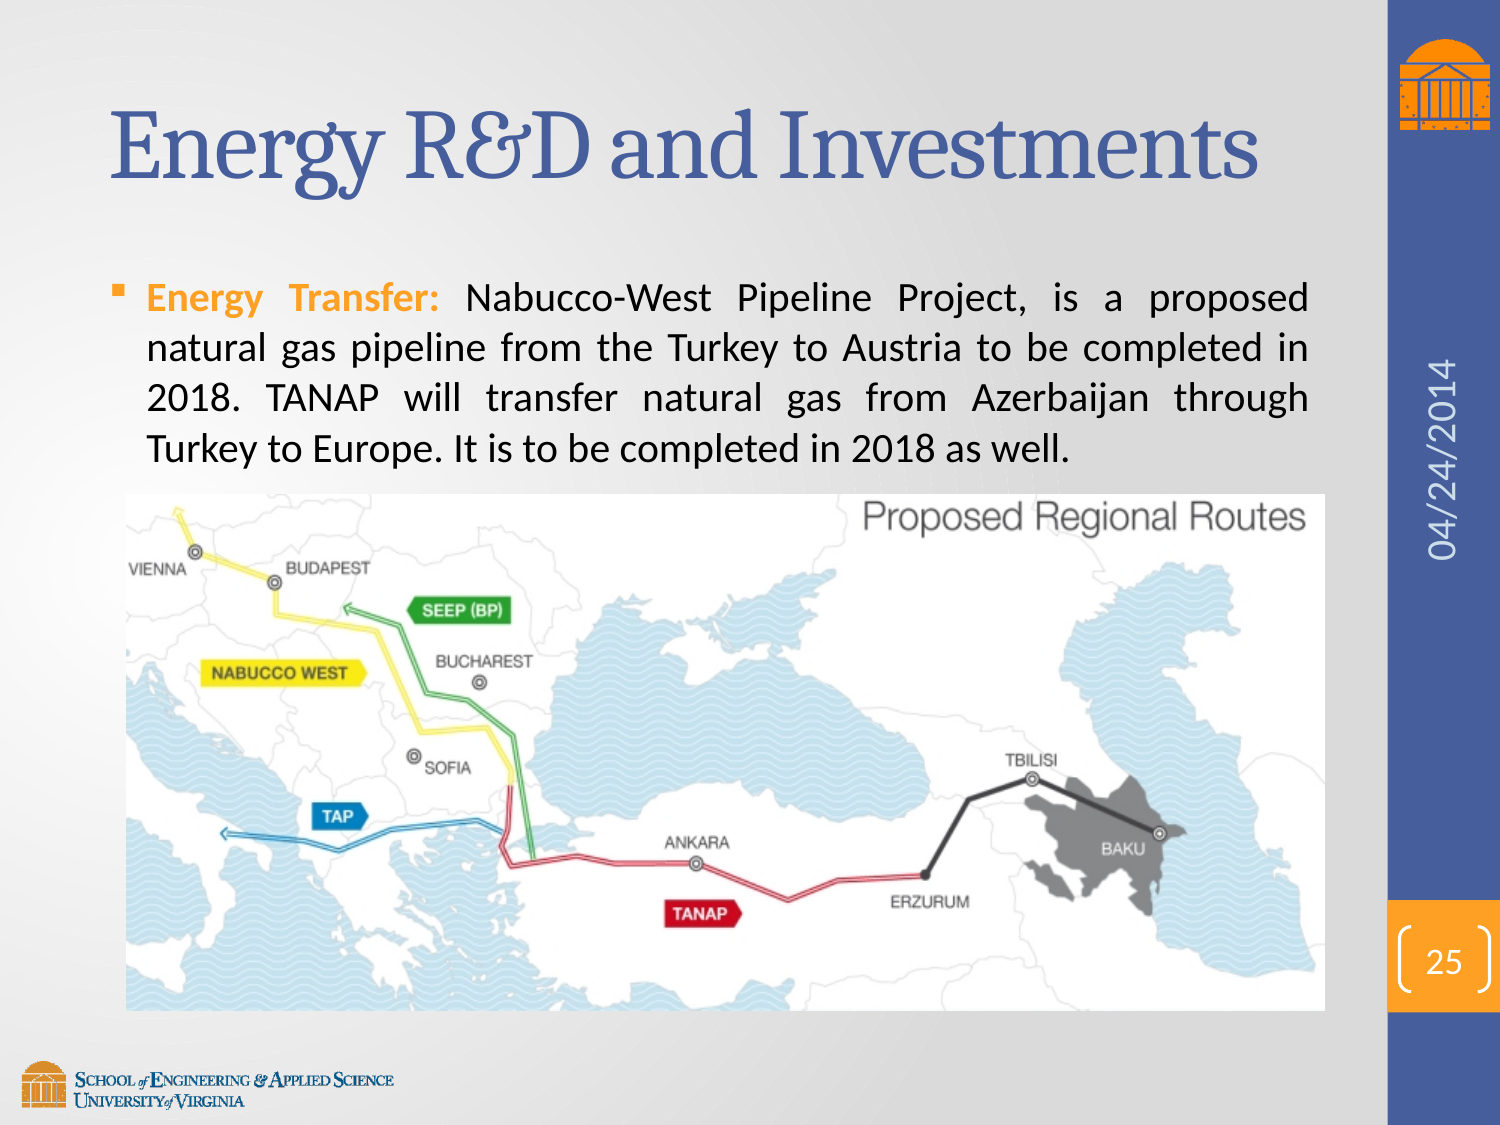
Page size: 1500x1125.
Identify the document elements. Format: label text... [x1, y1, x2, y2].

title Energy R&D and Investments [75, 45, 1325, 233]
slide_number 25 [1397, 925, 1492, 994]
picture [21, 1061, 394, 1110]
picture [125, 494, 1326, 1011]
list Energy Transfer: Nabucco-West Pipeline Project, is a proposed natural gas pipeline from the Turkey to Austria to be completed in 2018. TANAP will transfer natural gas from Azerbaijan through Turkey to Europe. It is to be completed in 2018 as well. [75, 262, 1325, 1050]
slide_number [1408, 317, 1469, 577]
picture [1400, 39, 1490, 130]
